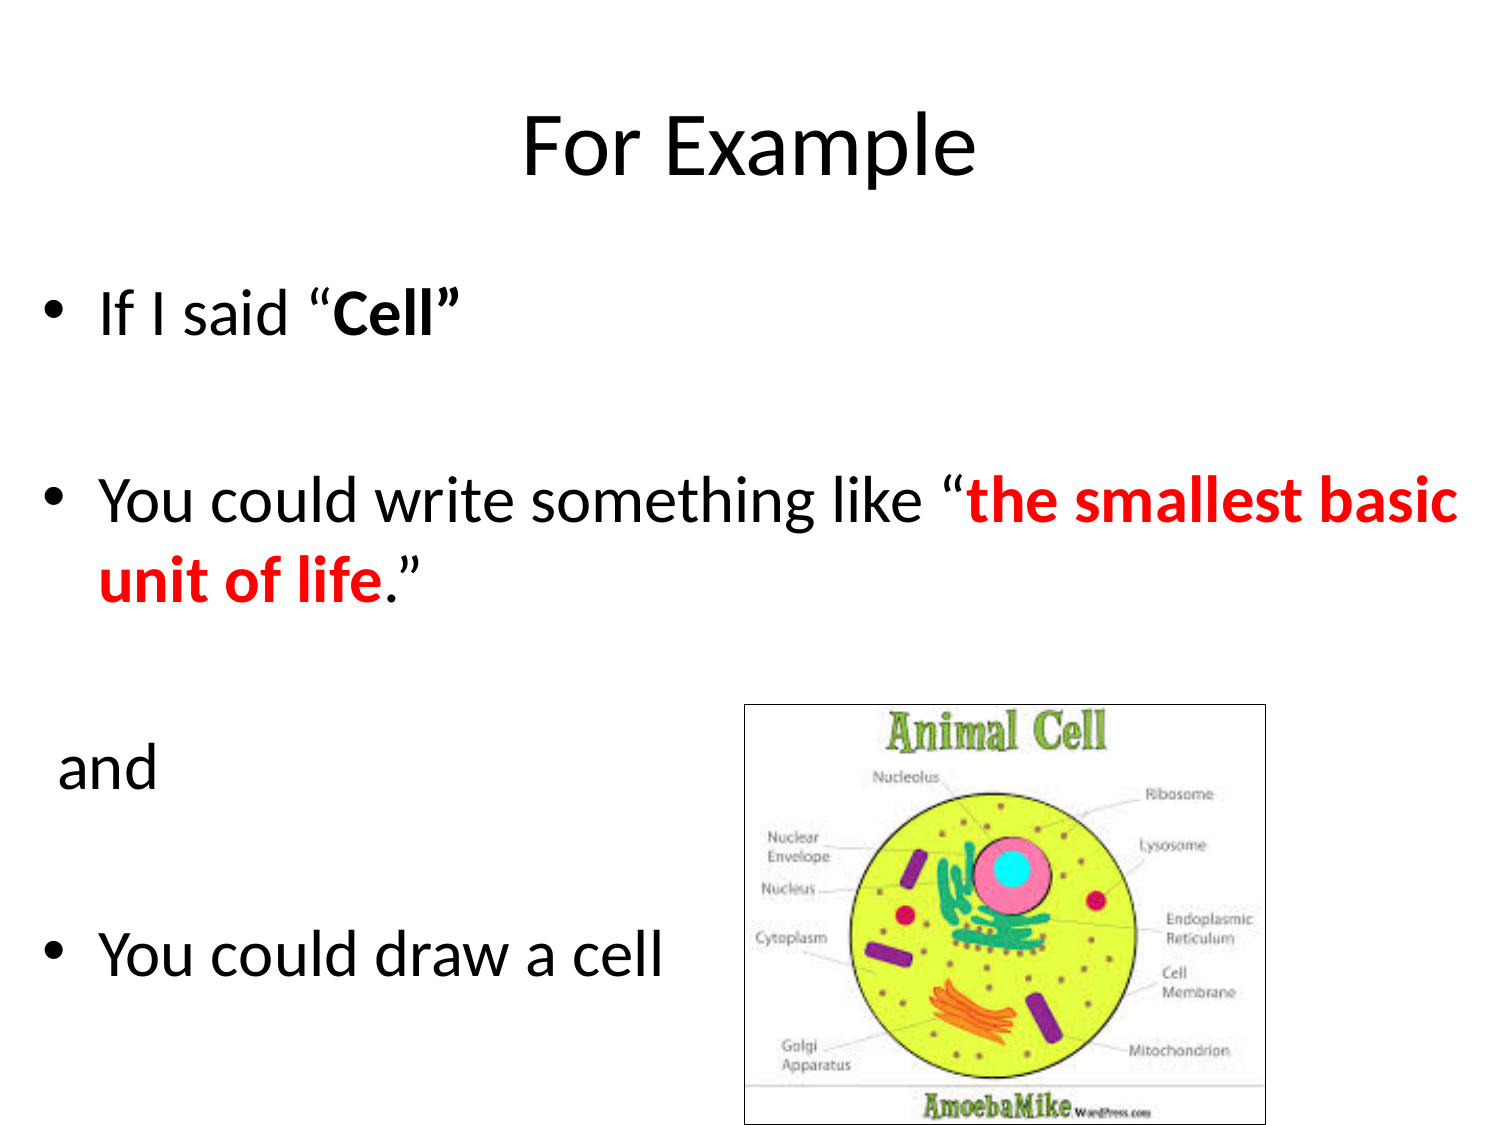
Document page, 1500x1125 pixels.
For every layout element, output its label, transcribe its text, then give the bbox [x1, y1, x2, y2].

title For Example [75, 45, 1425, 233]
list If I said “Cell” You could write something like “the smallest basic unit of life.” and You could draw a cell [26, 261, 1500, 1004]
picture [744, 703, 1266, 1125]
